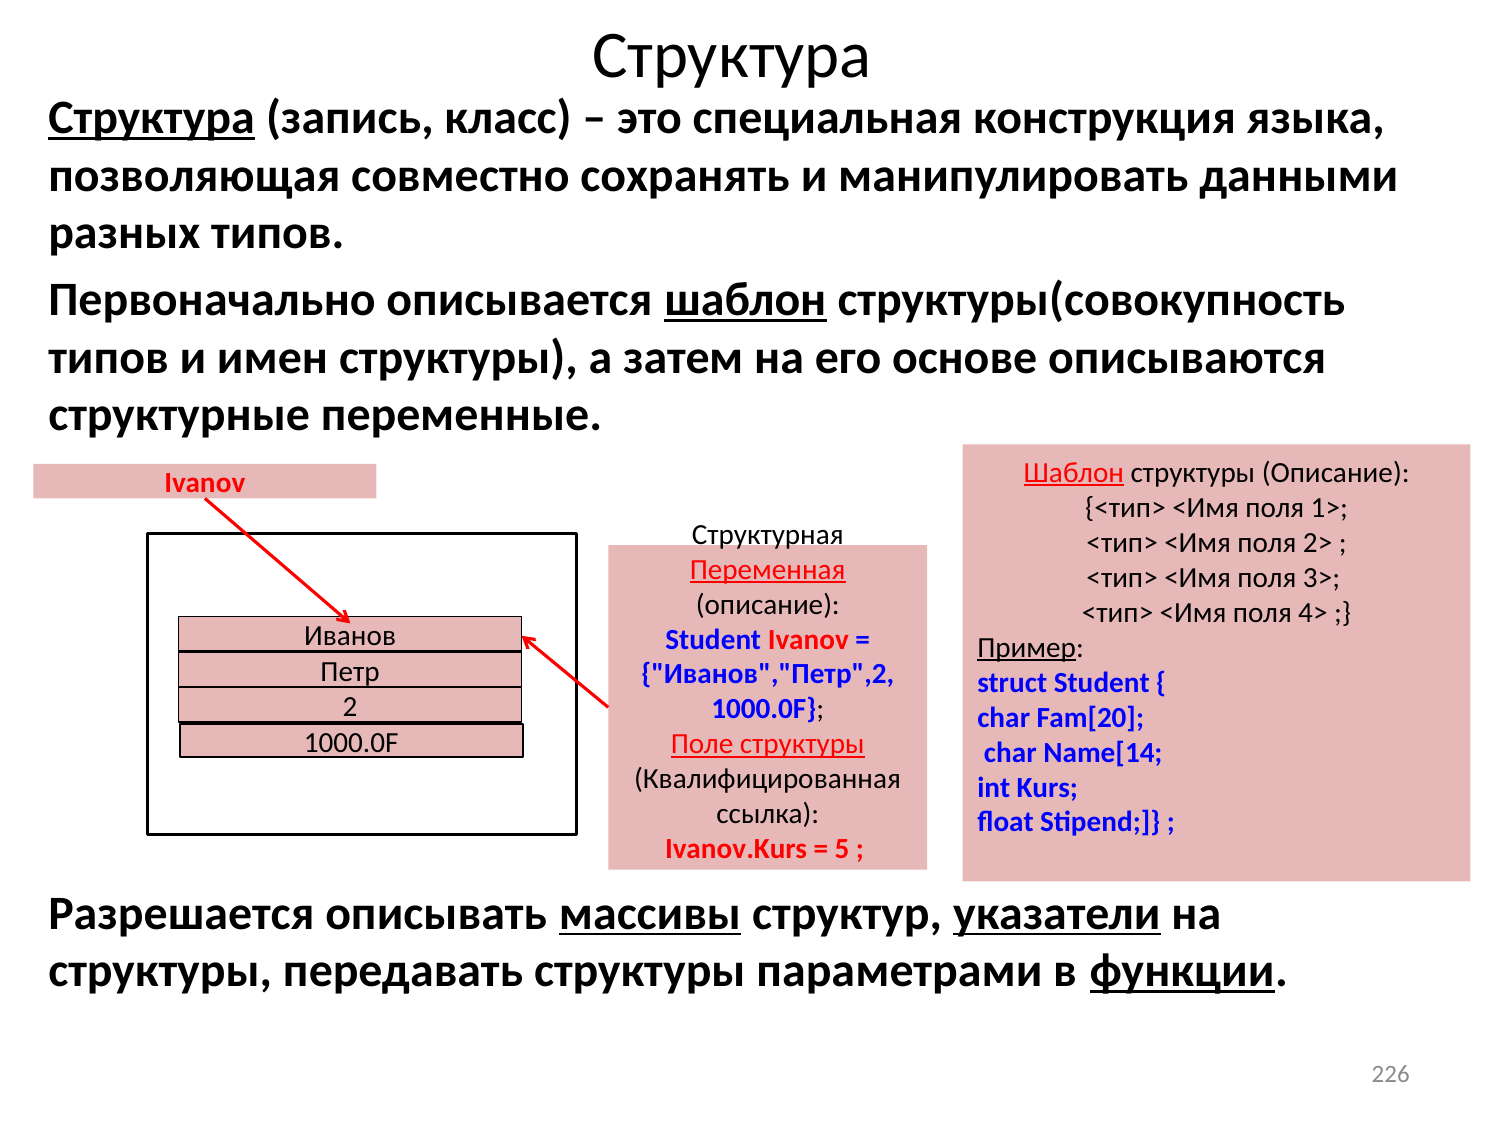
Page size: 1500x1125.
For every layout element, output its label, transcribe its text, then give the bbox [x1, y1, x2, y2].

title Структура [159, 0, 1306, 78]
text_box Шаблон структуры (Описание): {<тип> <Имя поля 1>; <тип> <Имя поля 2> ; <тип> <Имя поля 3>; <тип> <Имя поля 4> ;} Пример: struct Student { char Fam[20]; char Name[14; int Kurs; float Stipend;]} ; [961, 442, 1473, 883]
text_box Ivanov [31, 462, 379, 500]
text_box Структура (запись, класс) – это специальная конструкция языка, позволяющая совместно сохранять и манипулировать данными разных типов. Первоначально описывается шаблон структуры(совокупность типов и имен структуры), а затем на его основе описываются структурные переменные. Разрешается описывать массивы структур, указатели на структуры, передавать структуры параметрами в функции. [33, 78, 1457, 1024]
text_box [204, 498, 351, 624]
slide_number 226 [1074, 1042, 1425, 1103]
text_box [147, 533, 928, 870]
